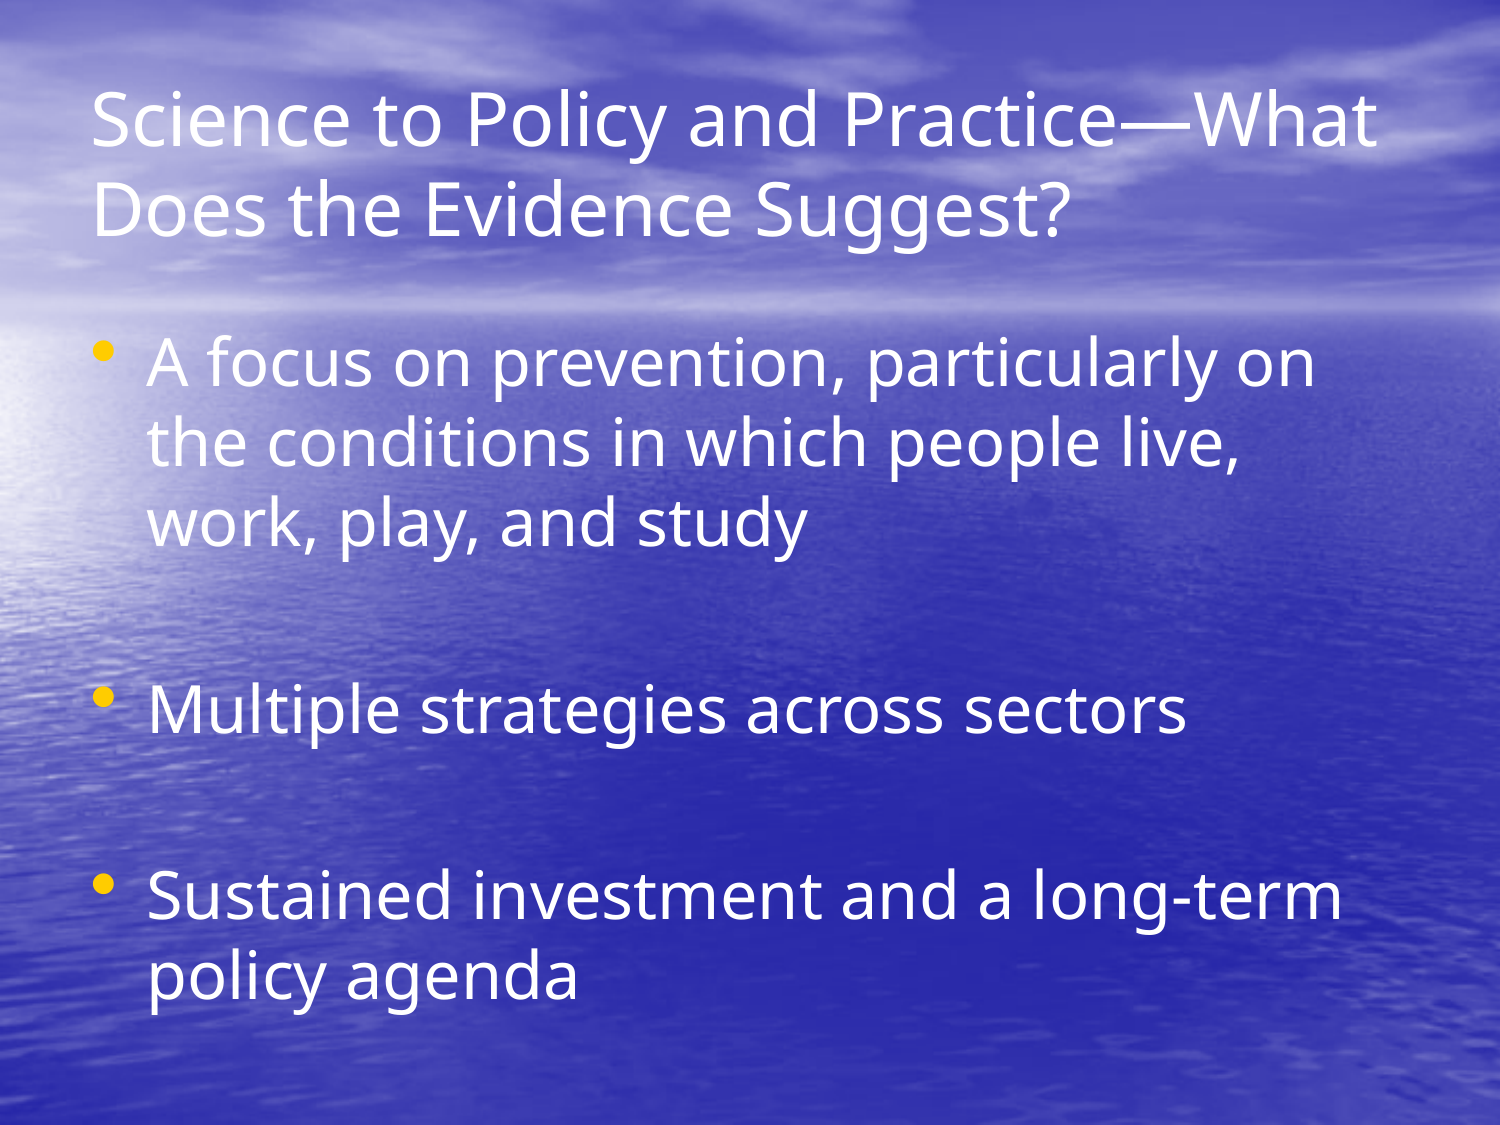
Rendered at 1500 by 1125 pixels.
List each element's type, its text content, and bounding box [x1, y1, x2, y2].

list A focus on prevention, particularly on the conditions in which people live, work, play, and study Multiple strategies across sectors Sustained investment and a long-term policy agenda [74, 312, 1426, 988]
title Science to Policy and Practice—What Does the Evidence Suggest? [74, 47, 1426, 276]
